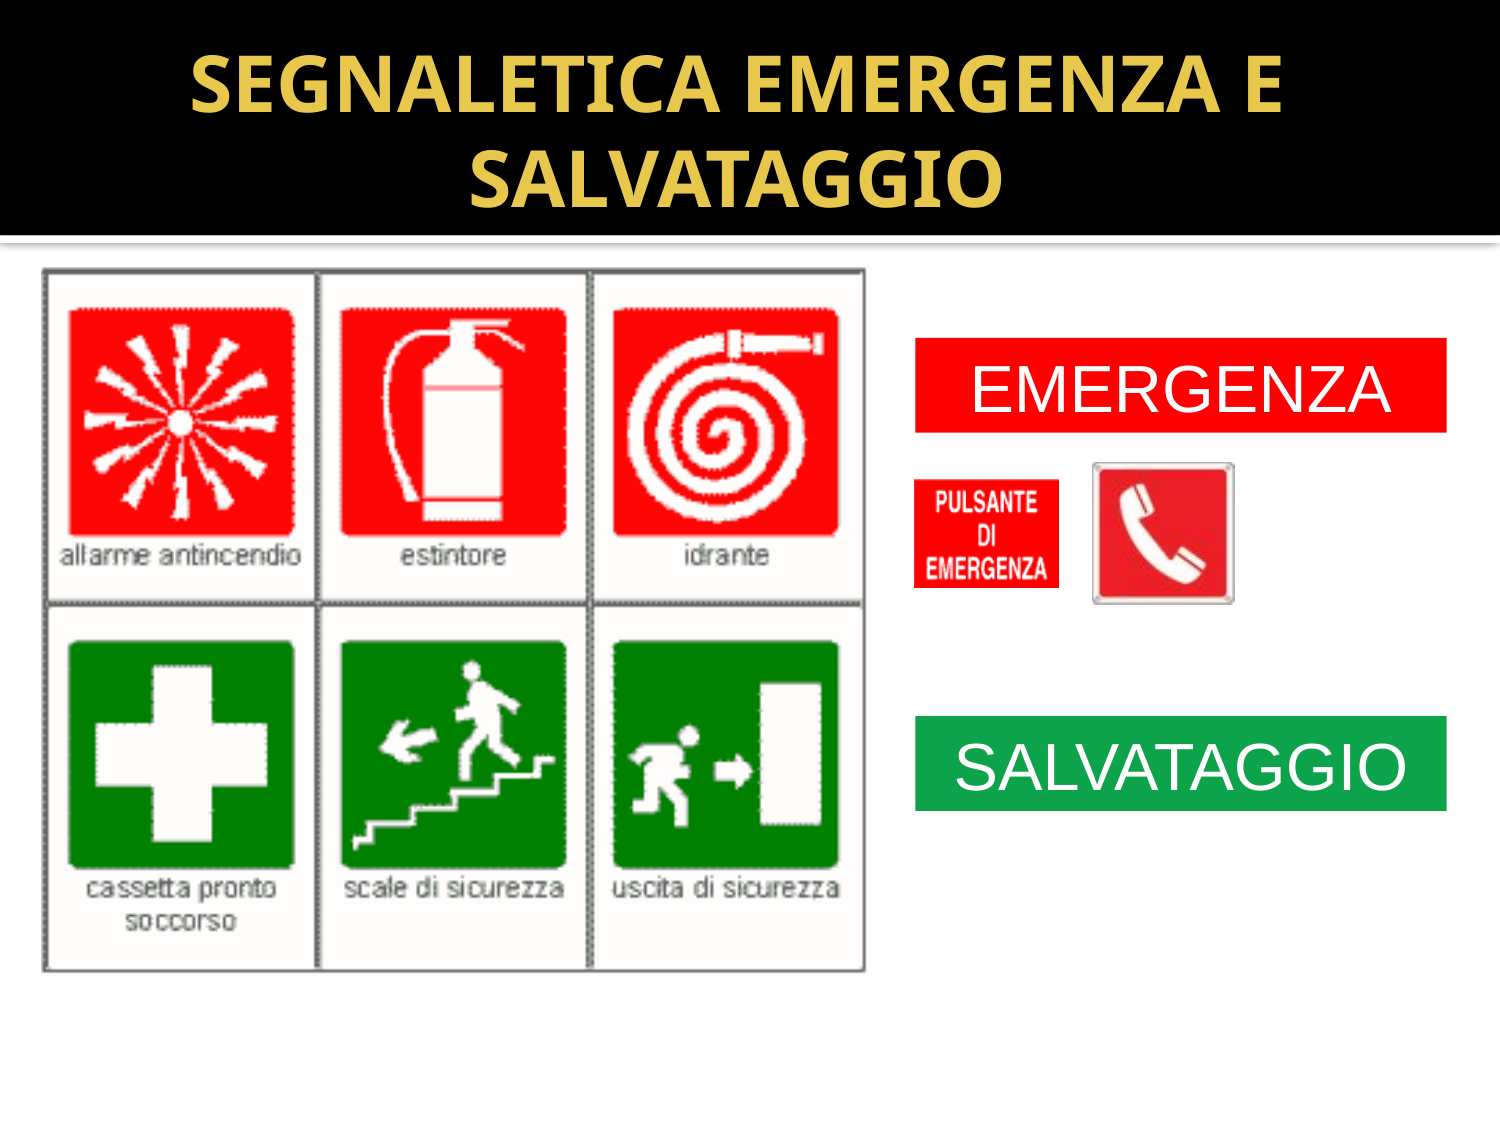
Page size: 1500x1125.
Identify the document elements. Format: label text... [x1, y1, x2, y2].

picture [914, 479, 1059, 588]
text_box EMERGENZA [915, 337, 1447, 433]
picture [1092, 462, 1235, 605]
text_box SALVATAGGIO [915, 716, 1447, 811]
title SEGNALETICA EMERGENZA E SALVATAGGIO [58, 25, 1409, 231]
picture [41, 267, 872, 976]
